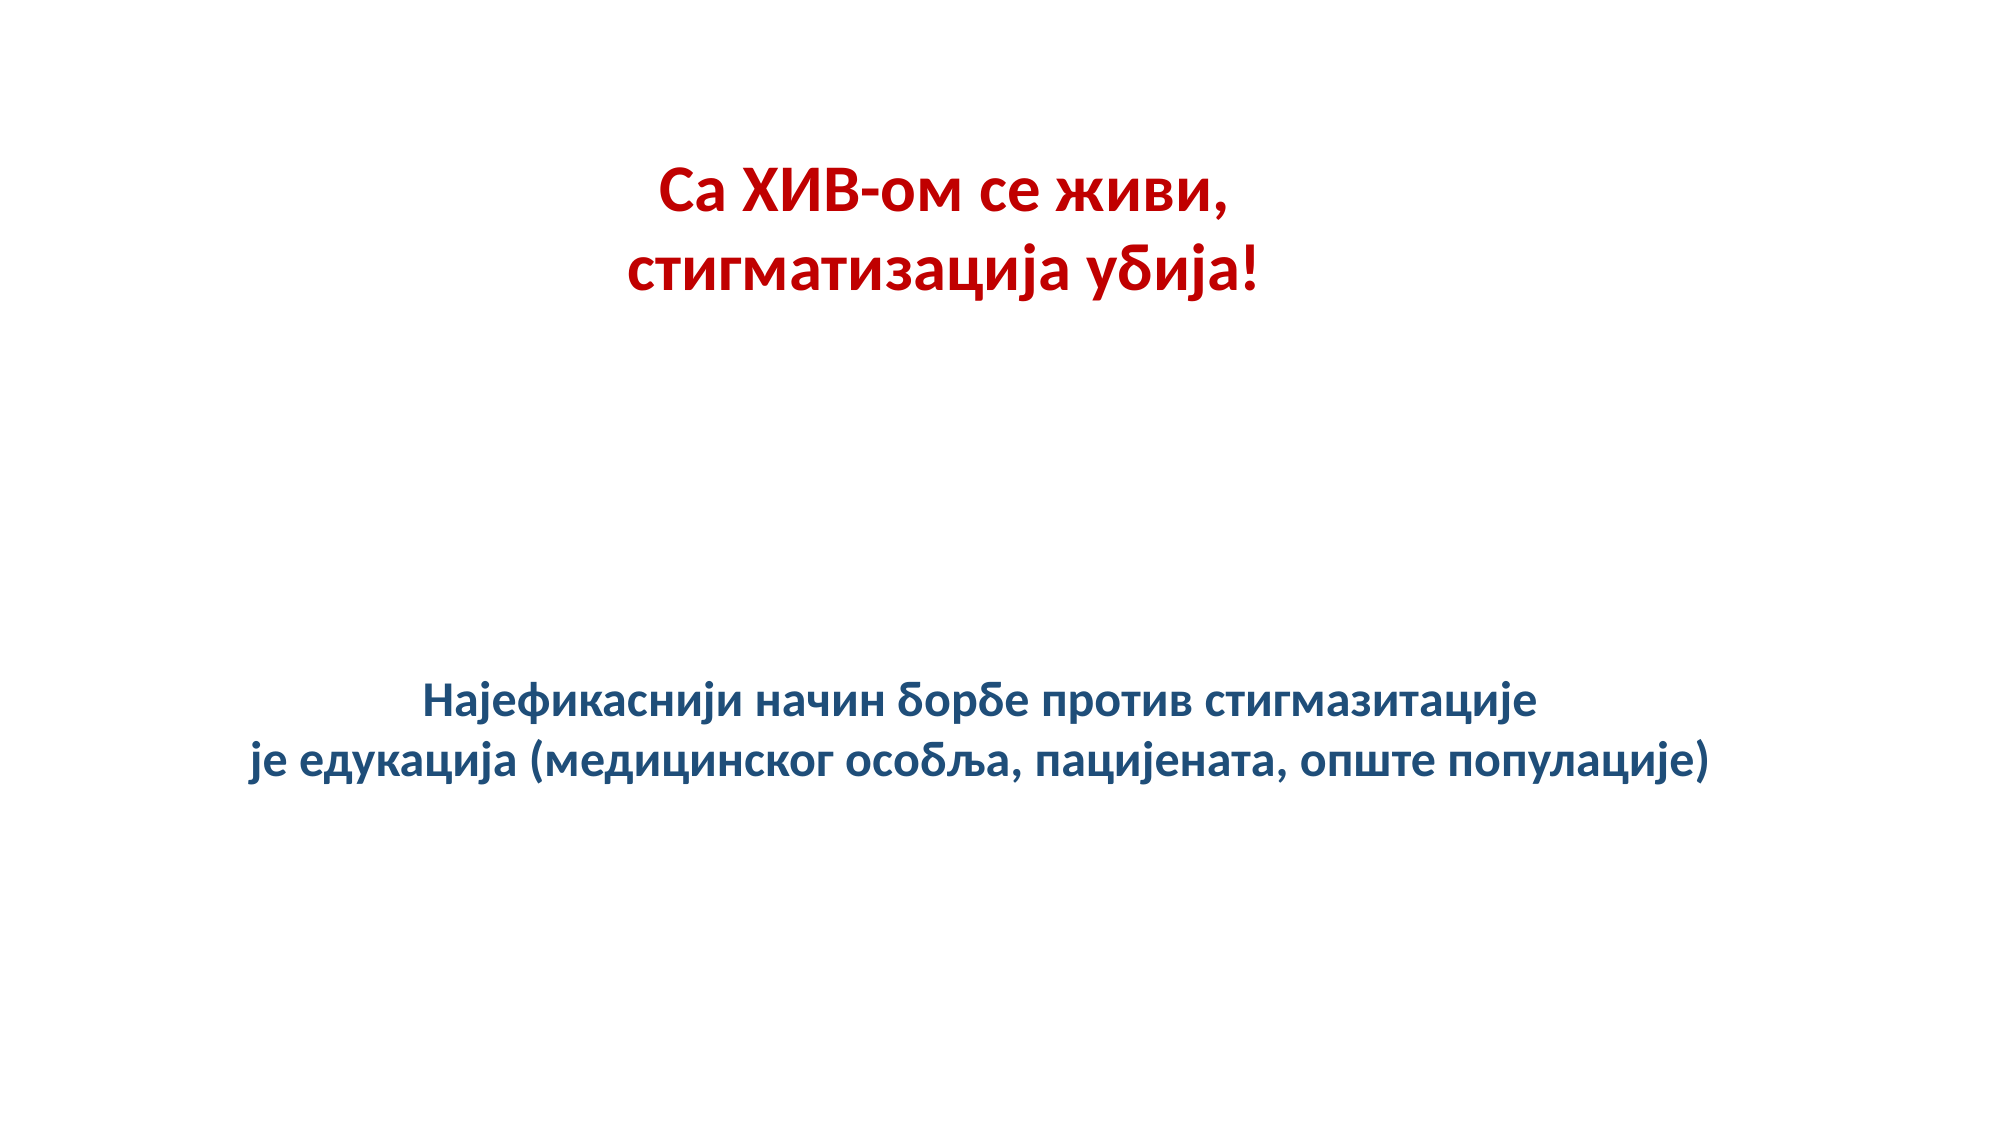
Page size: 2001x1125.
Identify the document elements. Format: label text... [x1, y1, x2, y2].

text_box Најефикаснији начин борбе против стигмазитације је едукација (медицинског особља, пацијената, опште популације) [235, 658, 1726, 794]
text_box Са ХИВ-ом се живи, стигматизација убија! [612, 136, 1278, 312]
